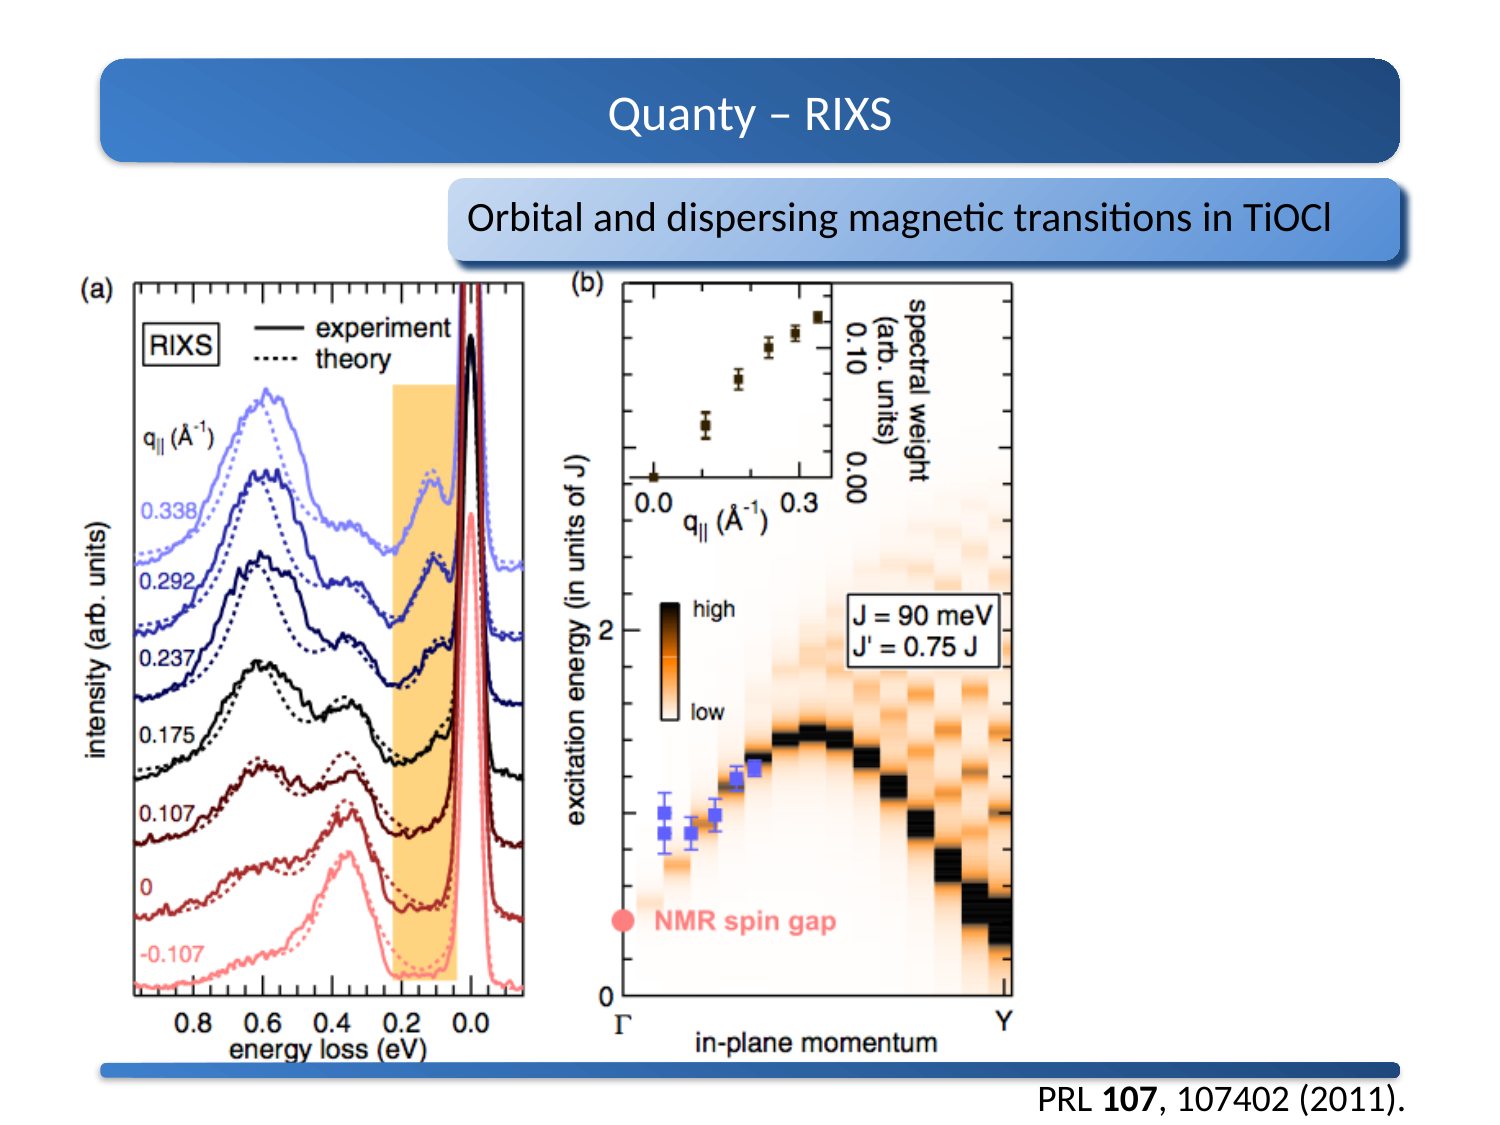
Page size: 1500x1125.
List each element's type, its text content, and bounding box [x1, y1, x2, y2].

text_box Quanty – RIXS [99, 58, 1401, 164]
text_box PRL 107, 107402 (2011). [1022, 1066, 1422, 1125]
picture [64, 254, 1034, 1072]
text_box Orbital and dispersing magnetic transitions in TiOCl [447, 177, 1401, 262]
text_box [1039, 1062, 1400, 1066]
